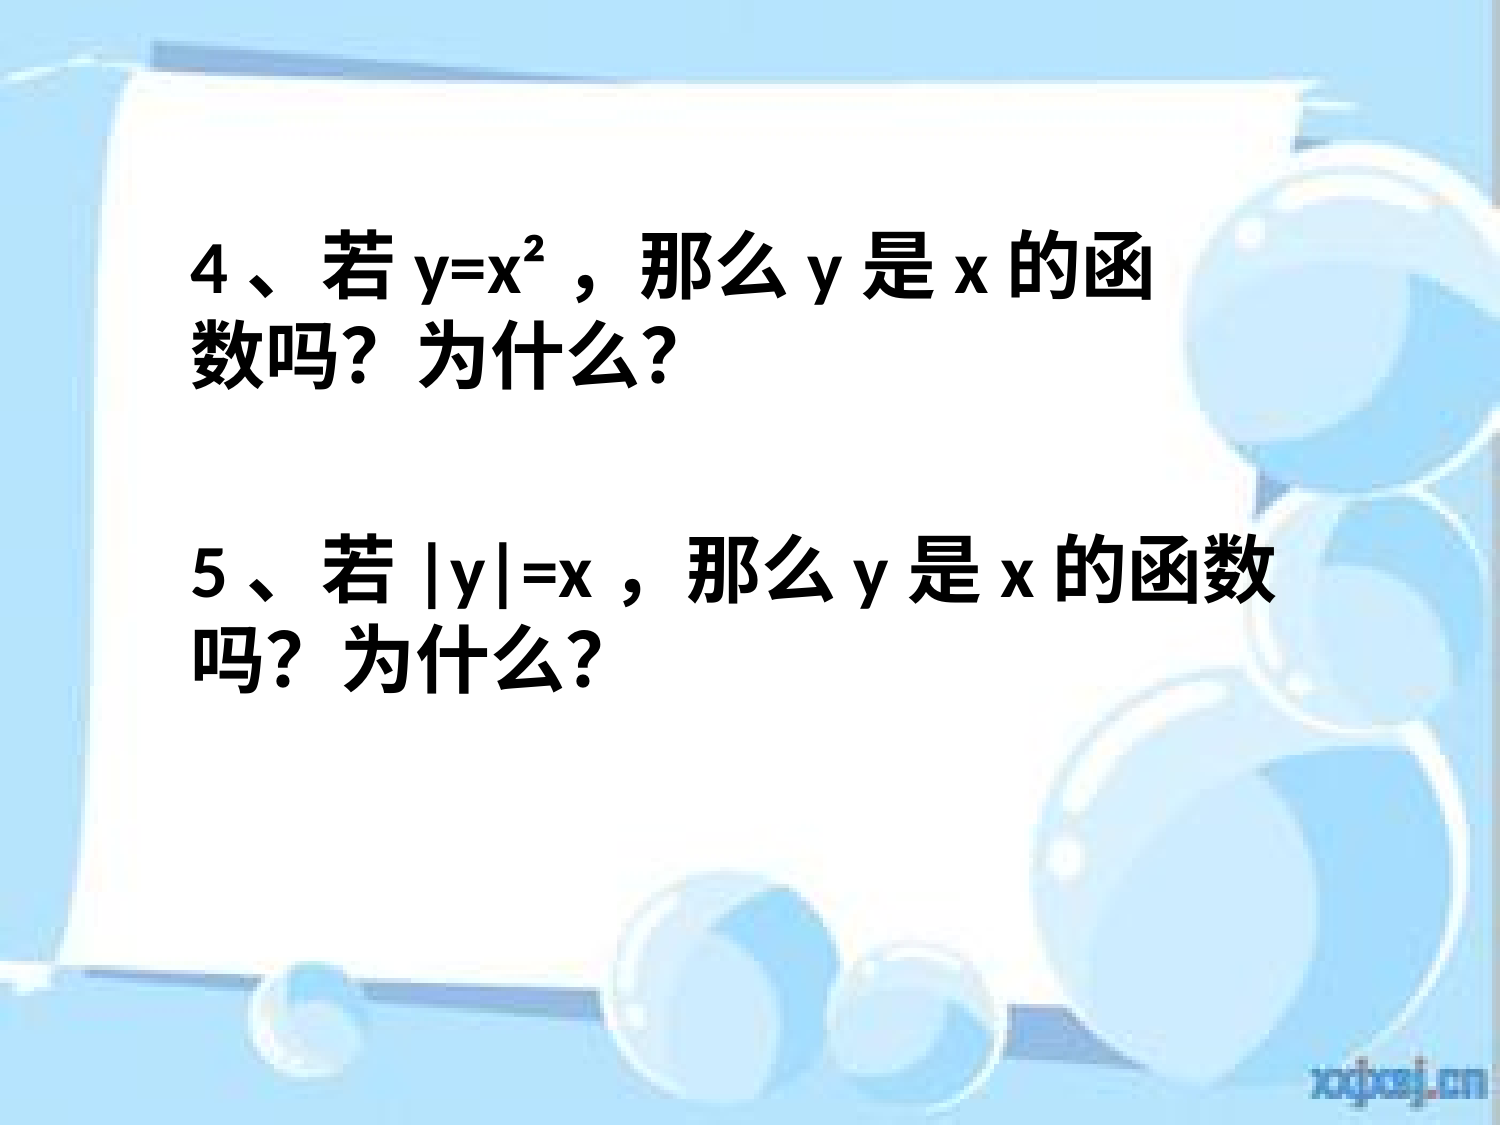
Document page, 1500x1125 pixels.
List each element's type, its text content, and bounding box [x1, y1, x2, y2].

text_box 4、若y=x²，那么y是x的函数吗？为什么？ [175, 210, 1207, 406]
picture [0, 0, 1500, 1125]
text_box 5、若|y|=x，那么y是x的函数吗？为什么？ [175, 515, 1301, 801]
